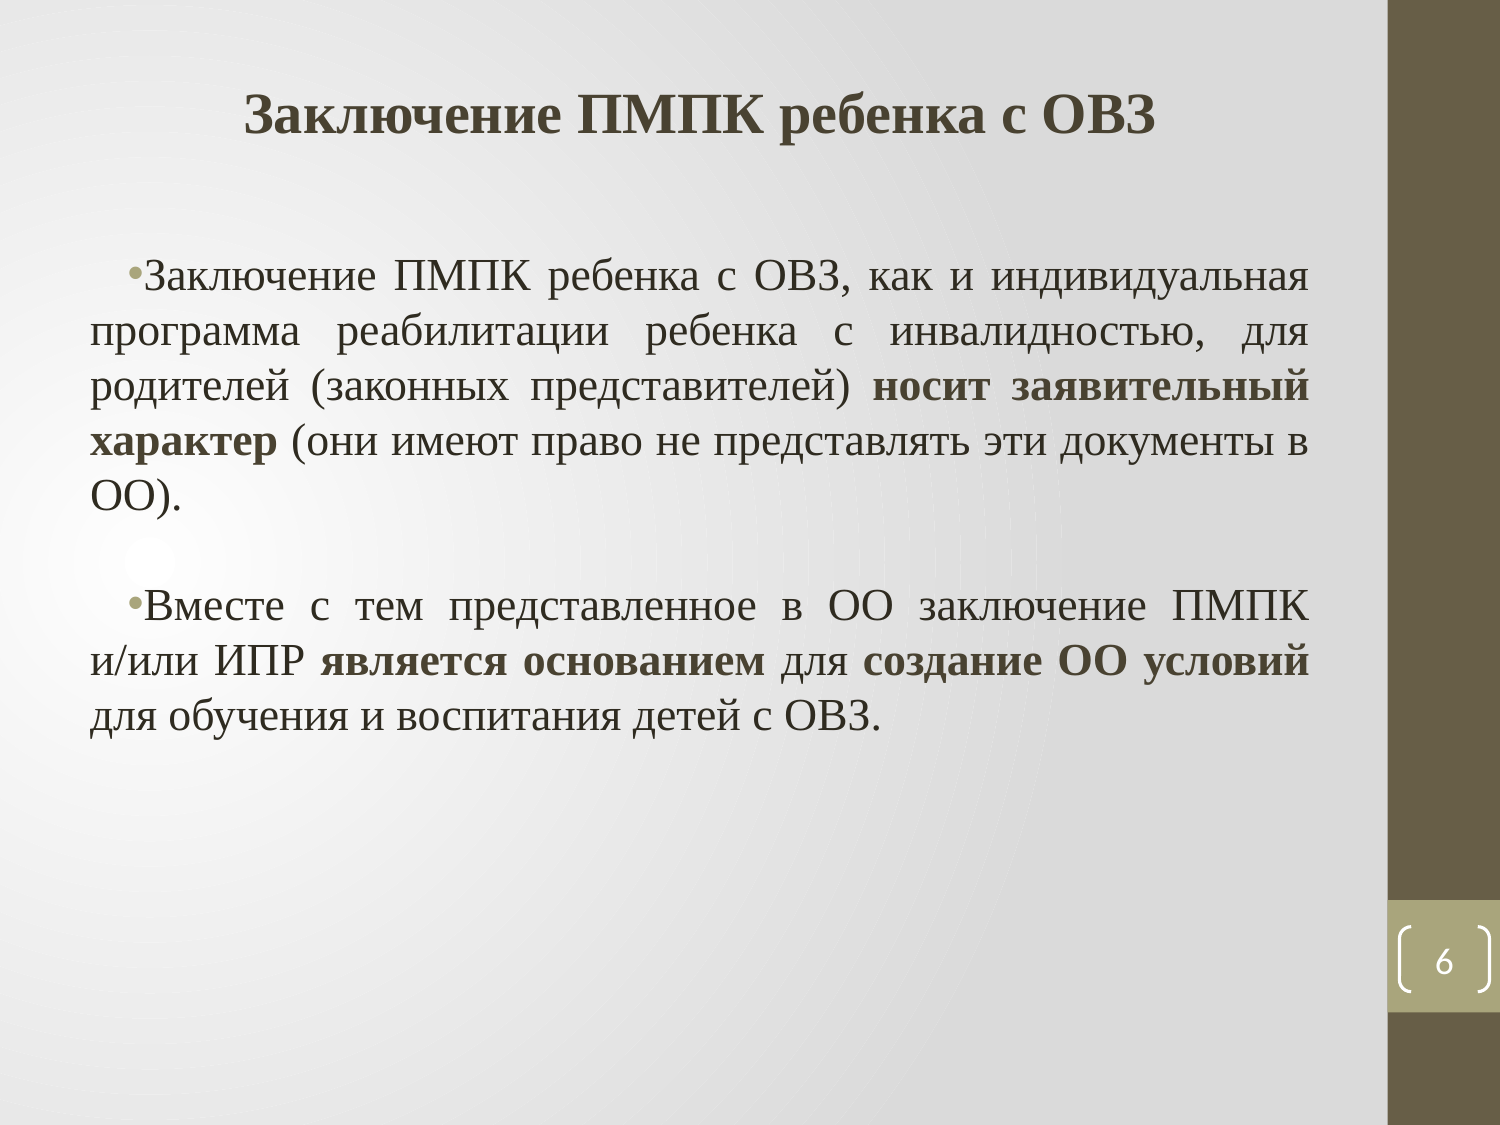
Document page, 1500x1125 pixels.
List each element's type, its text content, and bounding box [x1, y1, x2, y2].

title Заключение ПМПК ребенка с ОВЗ [75, 45, 1325, 175]
slide_number 6 [1397, 925, 1492, 994]
list Заключение ПМПК ребенка с ОВЗ, как и индивидуальная программа реабилитации ребенка с инвалидностью, для родителей (законных представителей) носит заявительный характер (они имеют право не представлять эти документы в ОО). Вместе с тем представленное в ОО заключение ПМПК и/или ИПР является основанием для создание ОО условий для обучения и воспитания детей с ОВЗ. [75, 237, 1325, 1050]
